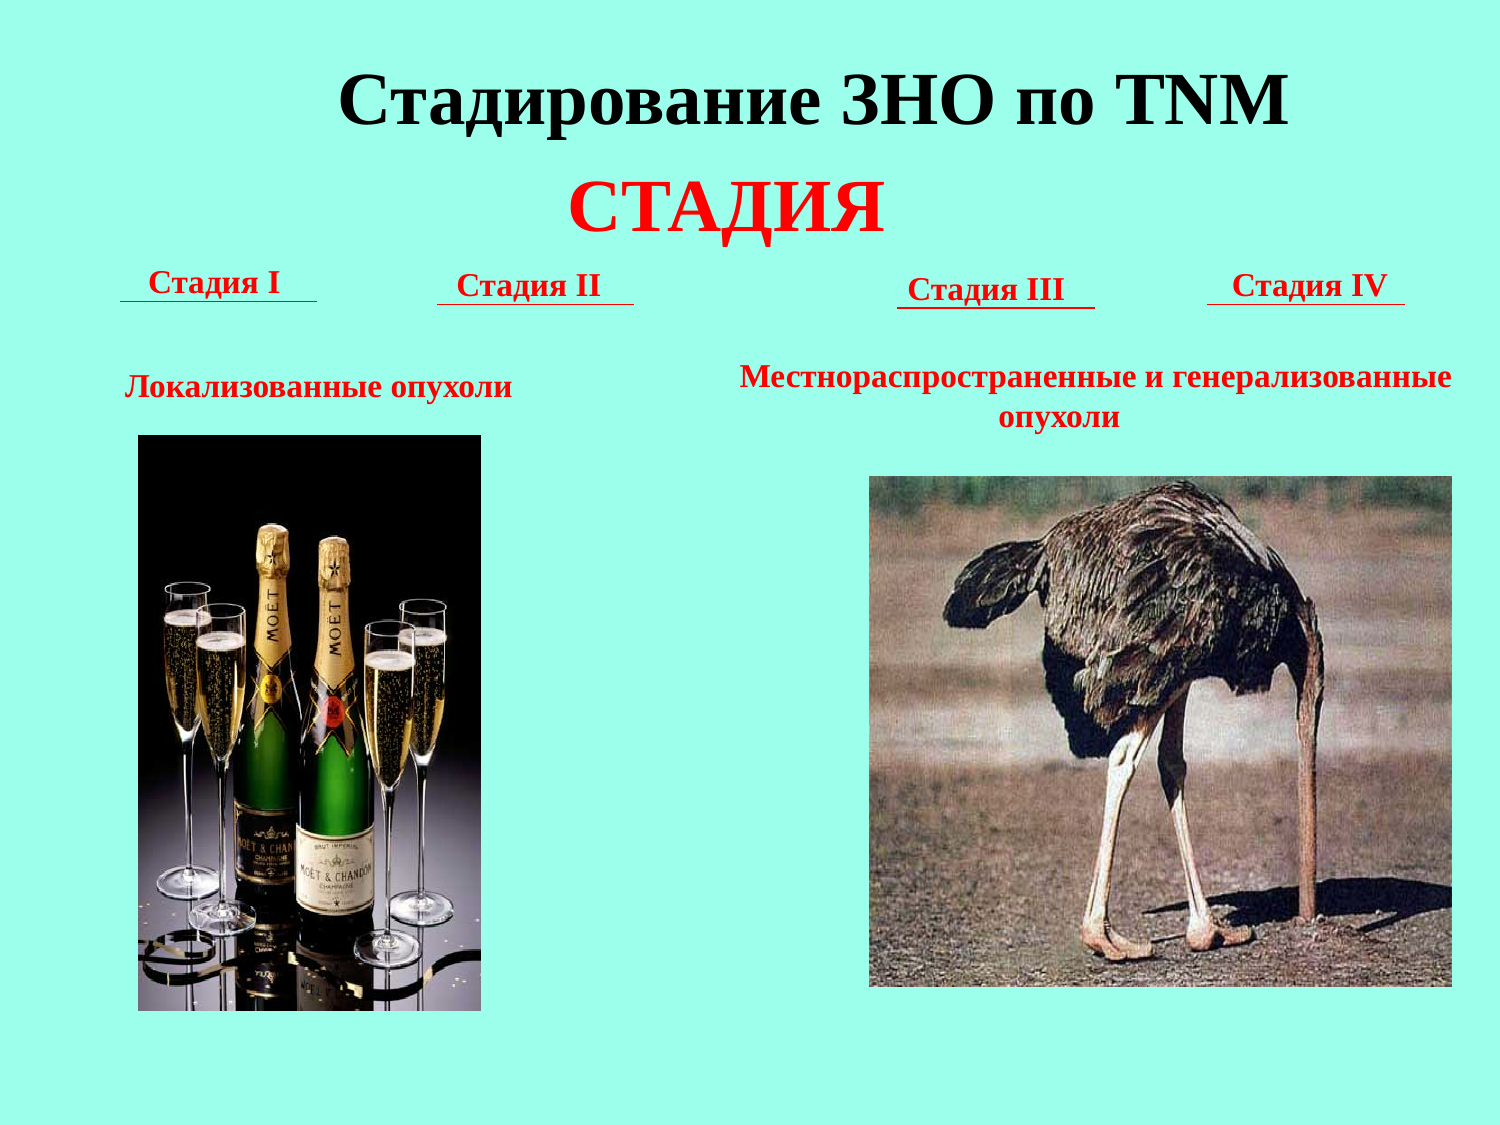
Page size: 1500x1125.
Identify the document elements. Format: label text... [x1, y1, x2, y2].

picture [868, 476, 1452, 987]
text_box Стадия IV [1105, 255, 1441, 310]
text_box СТАДИЯ [478, 149, 986, 254]
text_box Стадия II [324, 255, 660, 310]
text_box Стадия I [47, 253, 307, 308]
text_box Стадия III [781, 260, 1117, 315]
text_box Локализованные опухоли [36, 356, 545, 412]
picture [138, 434, 481, 1011]
text_box Местнораспространенные и генерализованные опухоли [618, 346, 1500, 442]
text_box Стадирование ЗНО по TNM [233, 25, 1305, 151]
